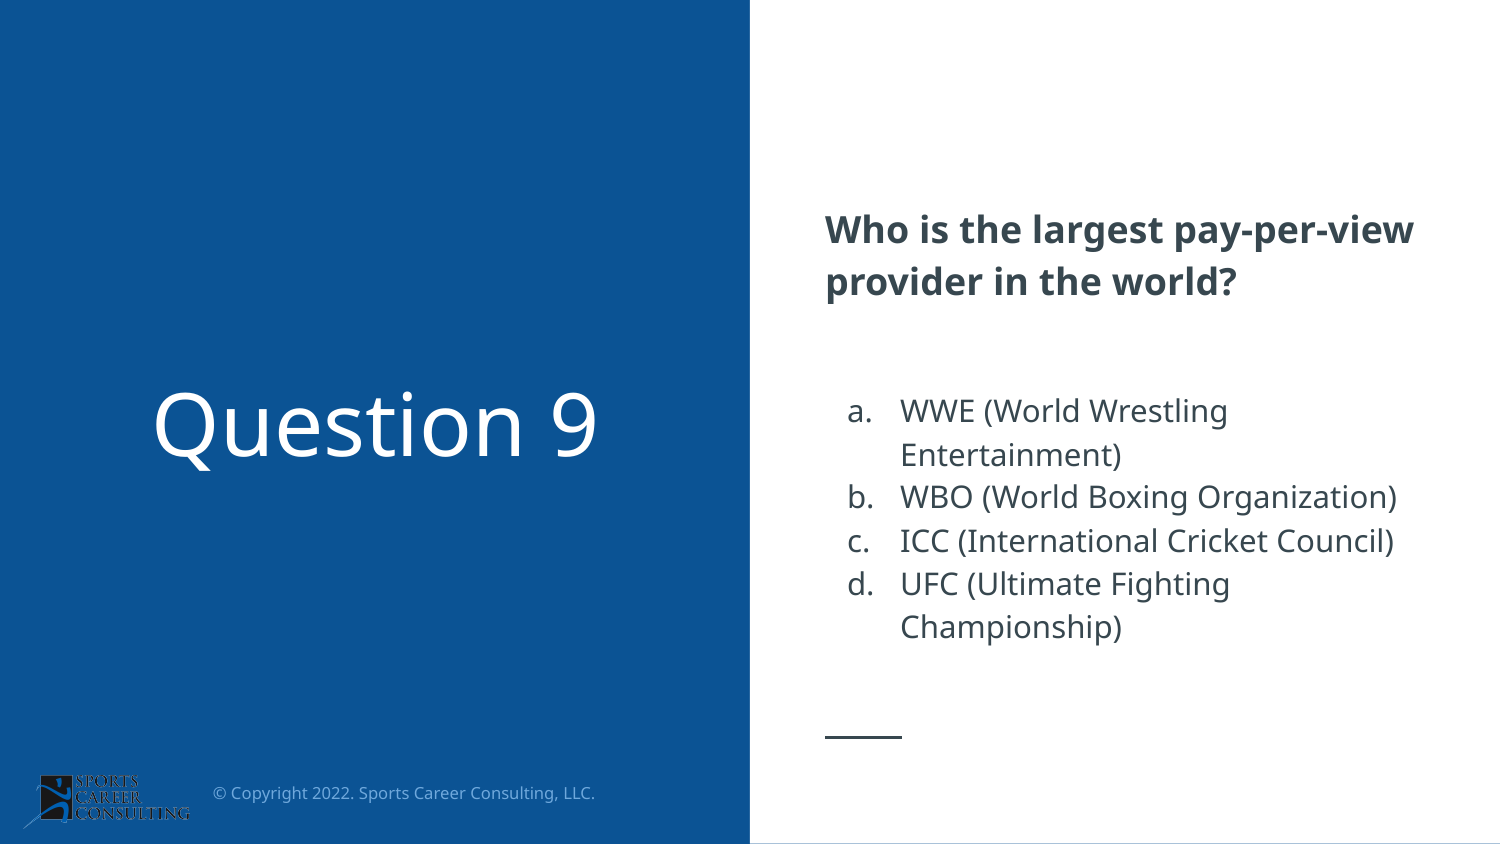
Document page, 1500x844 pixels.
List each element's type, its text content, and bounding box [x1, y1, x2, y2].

list Who is the largest pay-per-view provider in the world? WWE (World Wrestling Entertainment) WBO (World Boxing Organization) ICC (International Cricket Council) UFC (Ultimate Fighting Championship) [810, 118, 1455, 725]
title Question 9 [43, 298, 708, 546]
text_box © Copyright 2022. Sports Career Consulting, LLC. [197, 767, 750, 838]
picture [22, 774, 190, 829]
